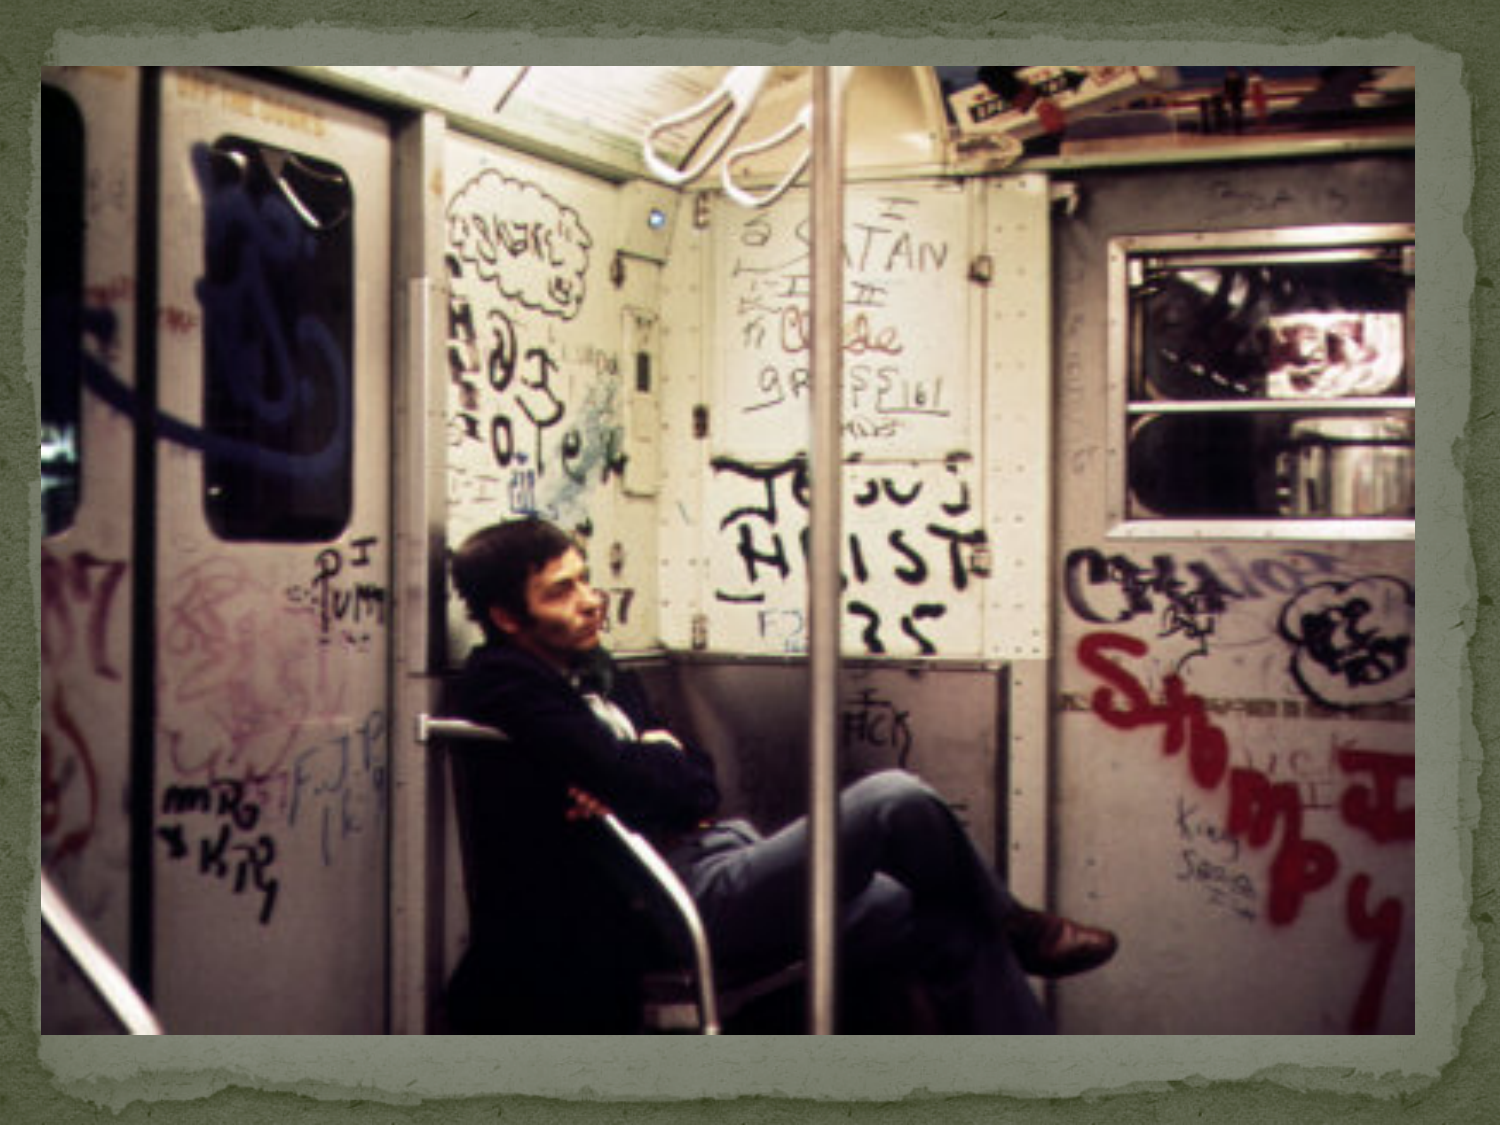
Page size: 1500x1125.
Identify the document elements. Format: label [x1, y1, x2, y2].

picture [41, 66, 1415, 1035]
